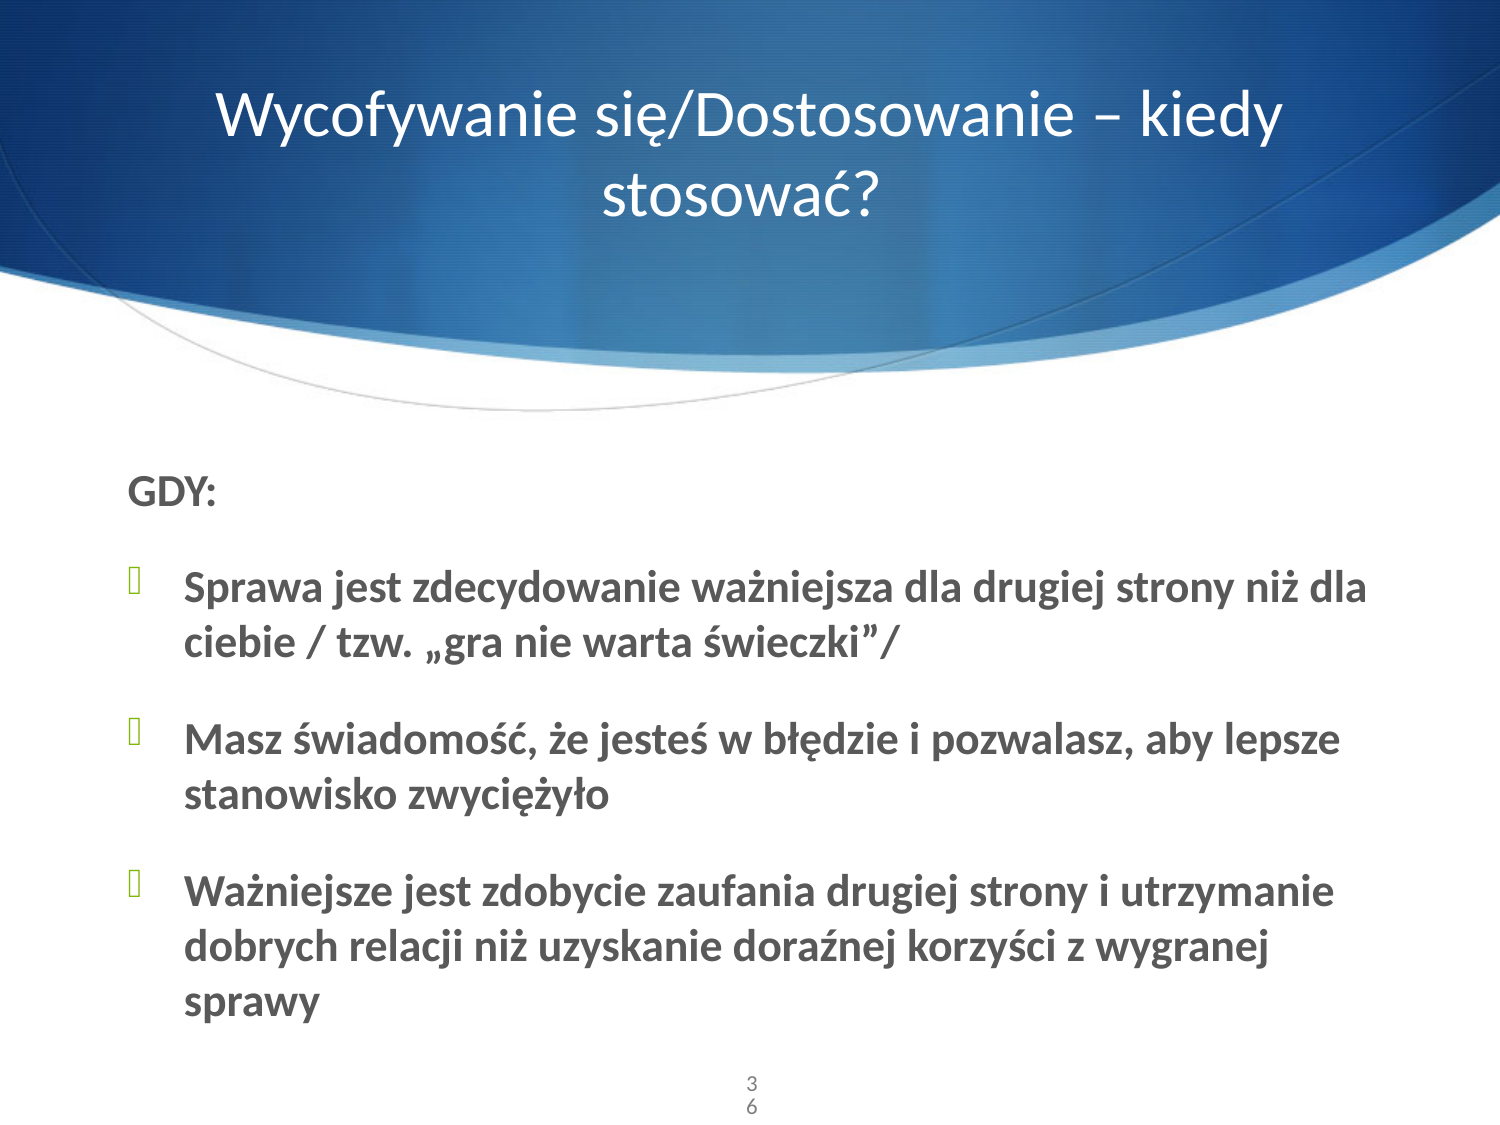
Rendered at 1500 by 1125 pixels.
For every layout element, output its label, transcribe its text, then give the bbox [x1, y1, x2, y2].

slide_number 36 [730, 1062, 769, 1103]
title Wycofywanie się/Dostosowanie – kiedy stosować? [75, 0, 1425, 301]
picture [0, 0, 1500, 1125]
list GDY: Sprawa jest zdecydowanie ważniejsza dla drugiej strony niż dla ciebie / tzw. „gra nie warta świeczki”/ Masz świadomość, że jesteś w błędzie i pozwalasz, aby lepsze stanowisko zwyciężyło Ważniejsze jest zdobycie zaufania drugiej strony i utrzymanie dobrych relacji niż uzyskanie doraźnej korzyści z wygranej sprawy [121, 454, 1379, 991]
